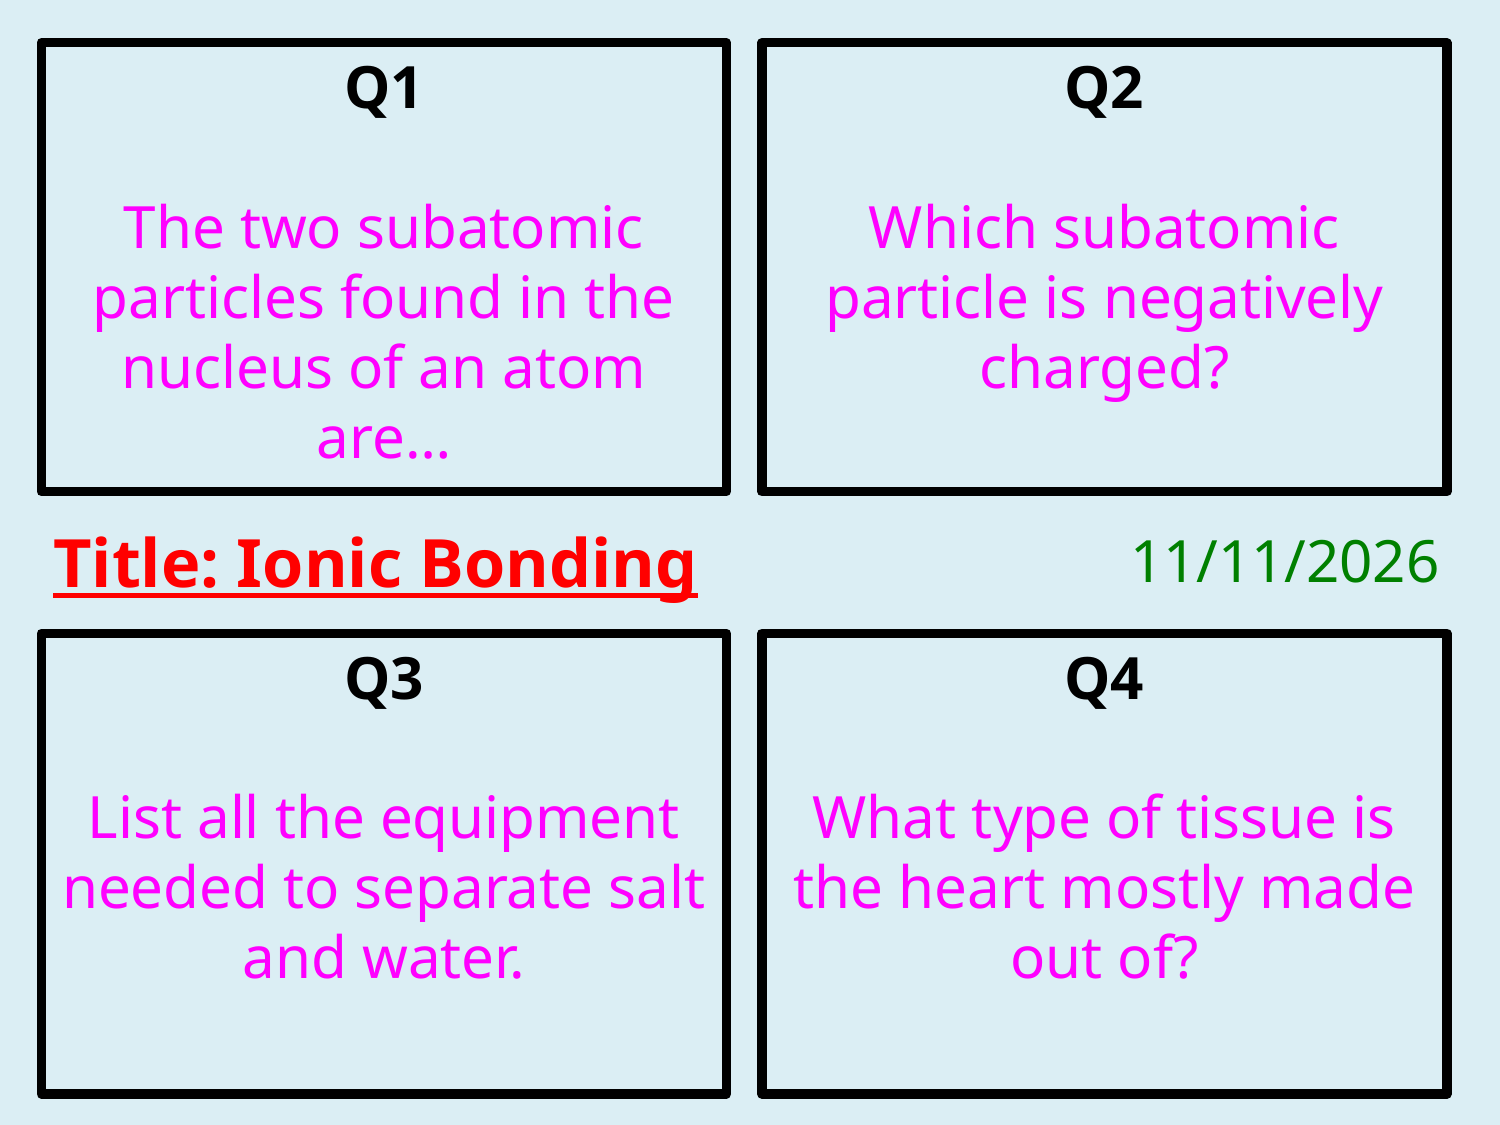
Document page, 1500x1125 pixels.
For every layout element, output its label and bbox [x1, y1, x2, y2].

text_box [41, 42, 1448, 1095]
